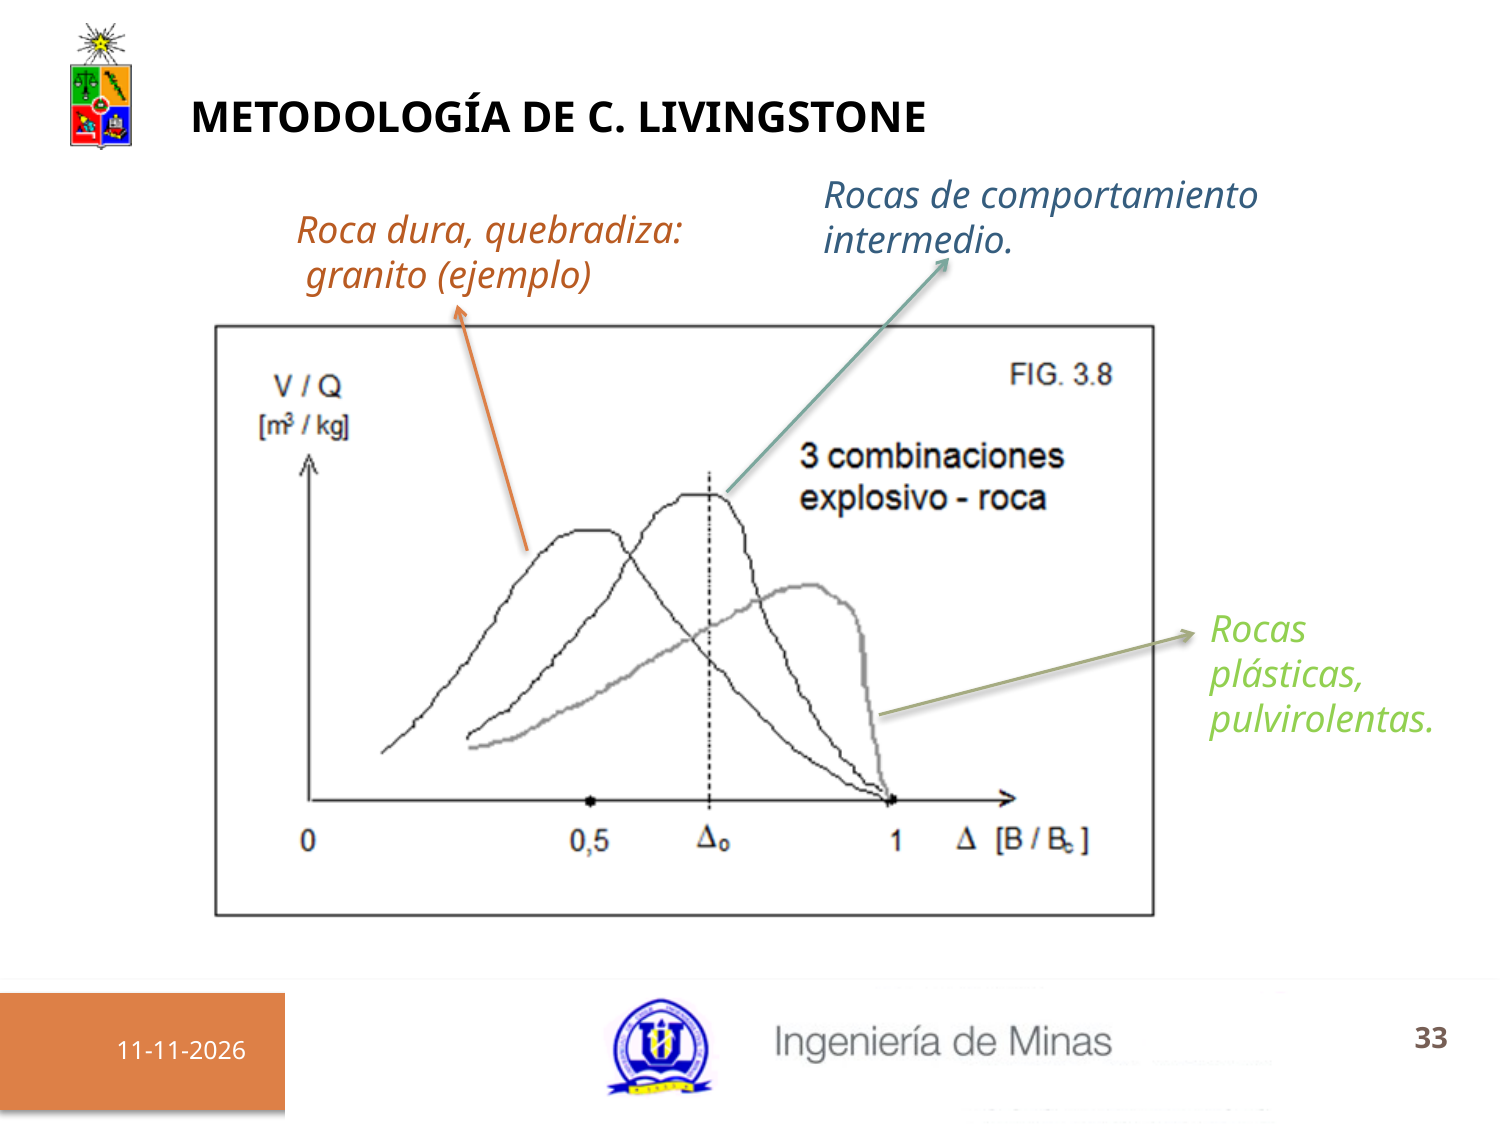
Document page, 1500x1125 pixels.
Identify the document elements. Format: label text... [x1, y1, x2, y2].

text_box Metodología de c. livingstone [175, 81, 1266, 148]
picture [285, 980, 1500, 1125]
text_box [720, 263, 956, 487]
text_box Rocas de comportamiento intermedio. [808, 163, 1313, 269]
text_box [368, 392, 616, 464]
text_box Rocas plásticas, pulvirolentas. [1195, 597, 1477, 748]
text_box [878, 632, 1196, 716]
picture [69, 23, 132, 151]
text_box Roca dura, quebradiza: granito (ejemplo) [281, 199, 786, 304]
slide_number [12, 995, 279, 1108]
picture [198, 316, 1172, 947]
